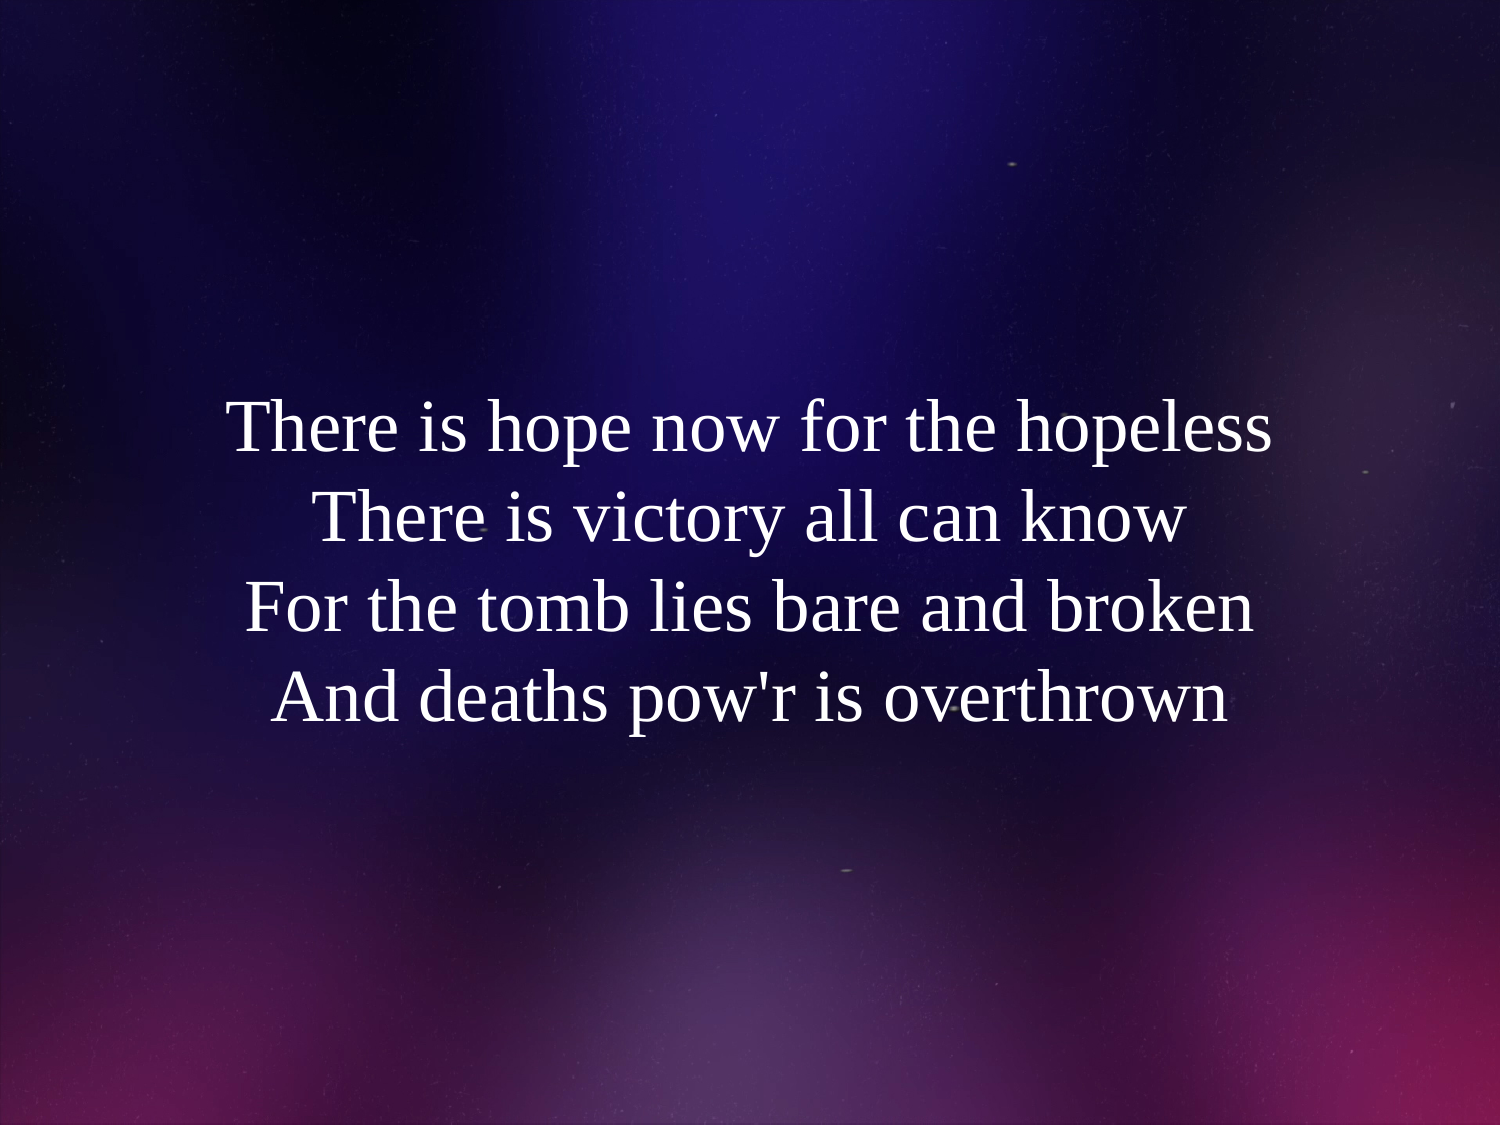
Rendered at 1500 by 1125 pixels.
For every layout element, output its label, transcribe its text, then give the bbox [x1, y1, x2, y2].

picture [0, 0, 1500, 1125]
title There is hope now for the hopeless There is victory all can know For the tomb lies bare and broken And deaths pow'r is overthrown [37, 462, 1463, 650]
